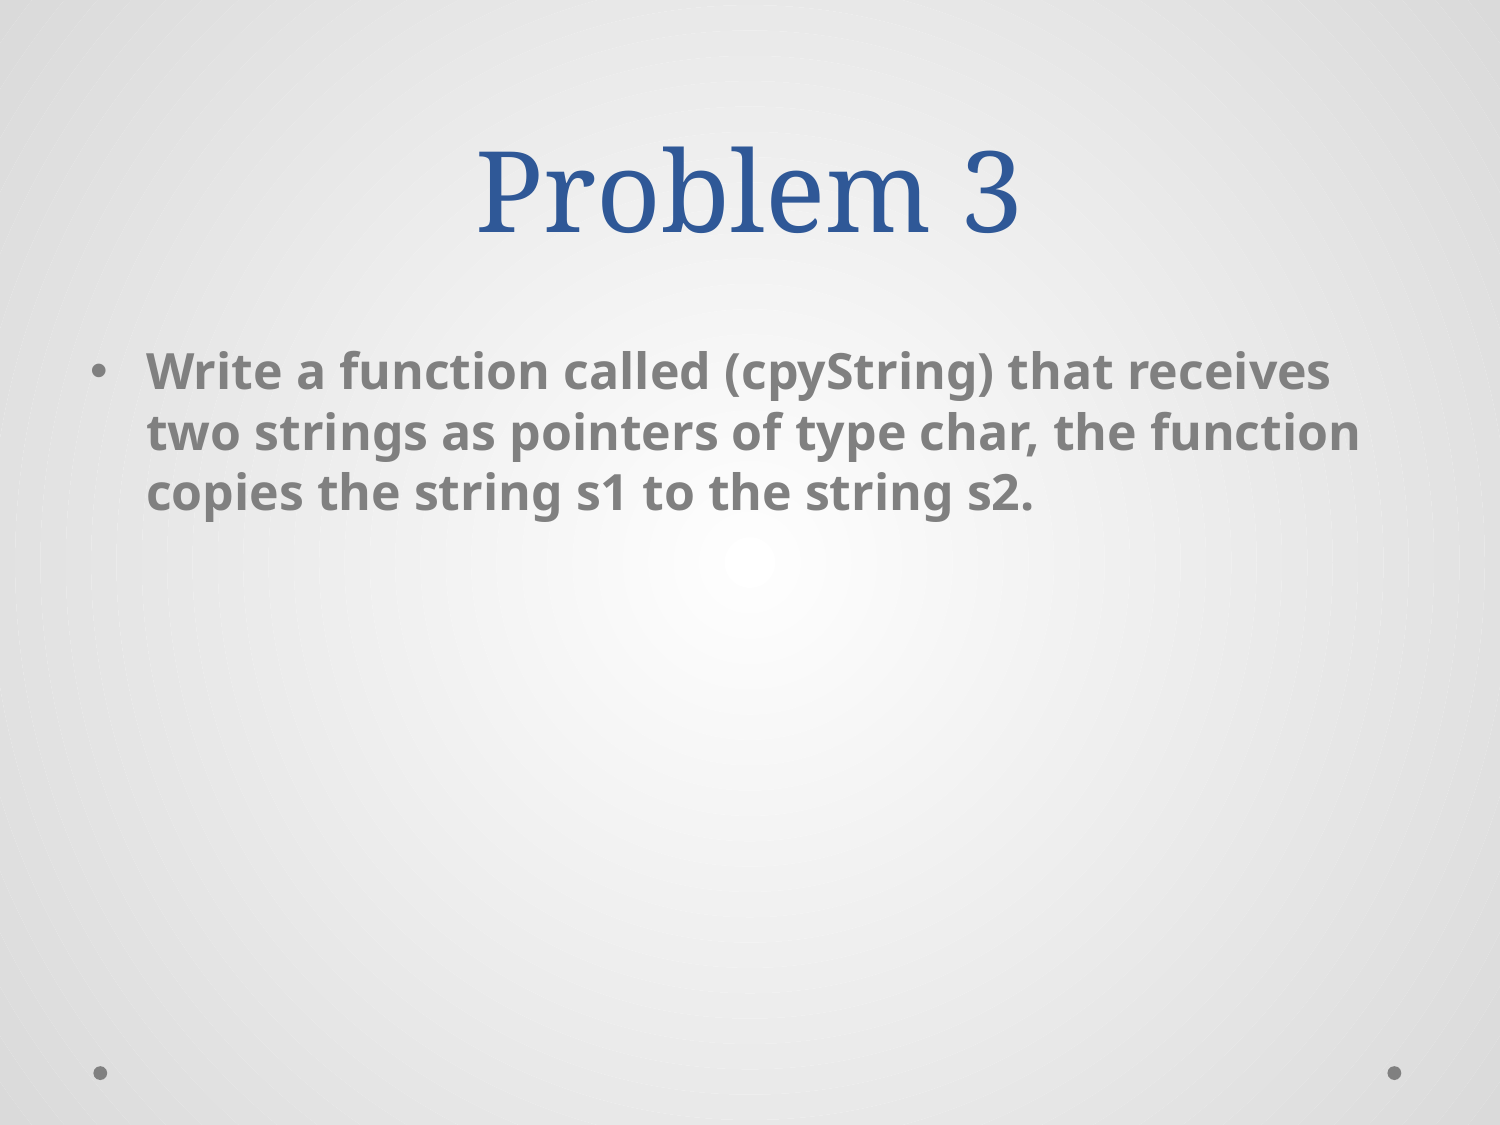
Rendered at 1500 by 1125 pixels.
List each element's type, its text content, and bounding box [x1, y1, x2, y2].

list Write a function called (cpyString) that receives two strings as pointers of type char, the function copies the string s1 to the string s2. [75, 262, 1425, 1005]
title Problem 3 [75, 0, 1425, 262]
